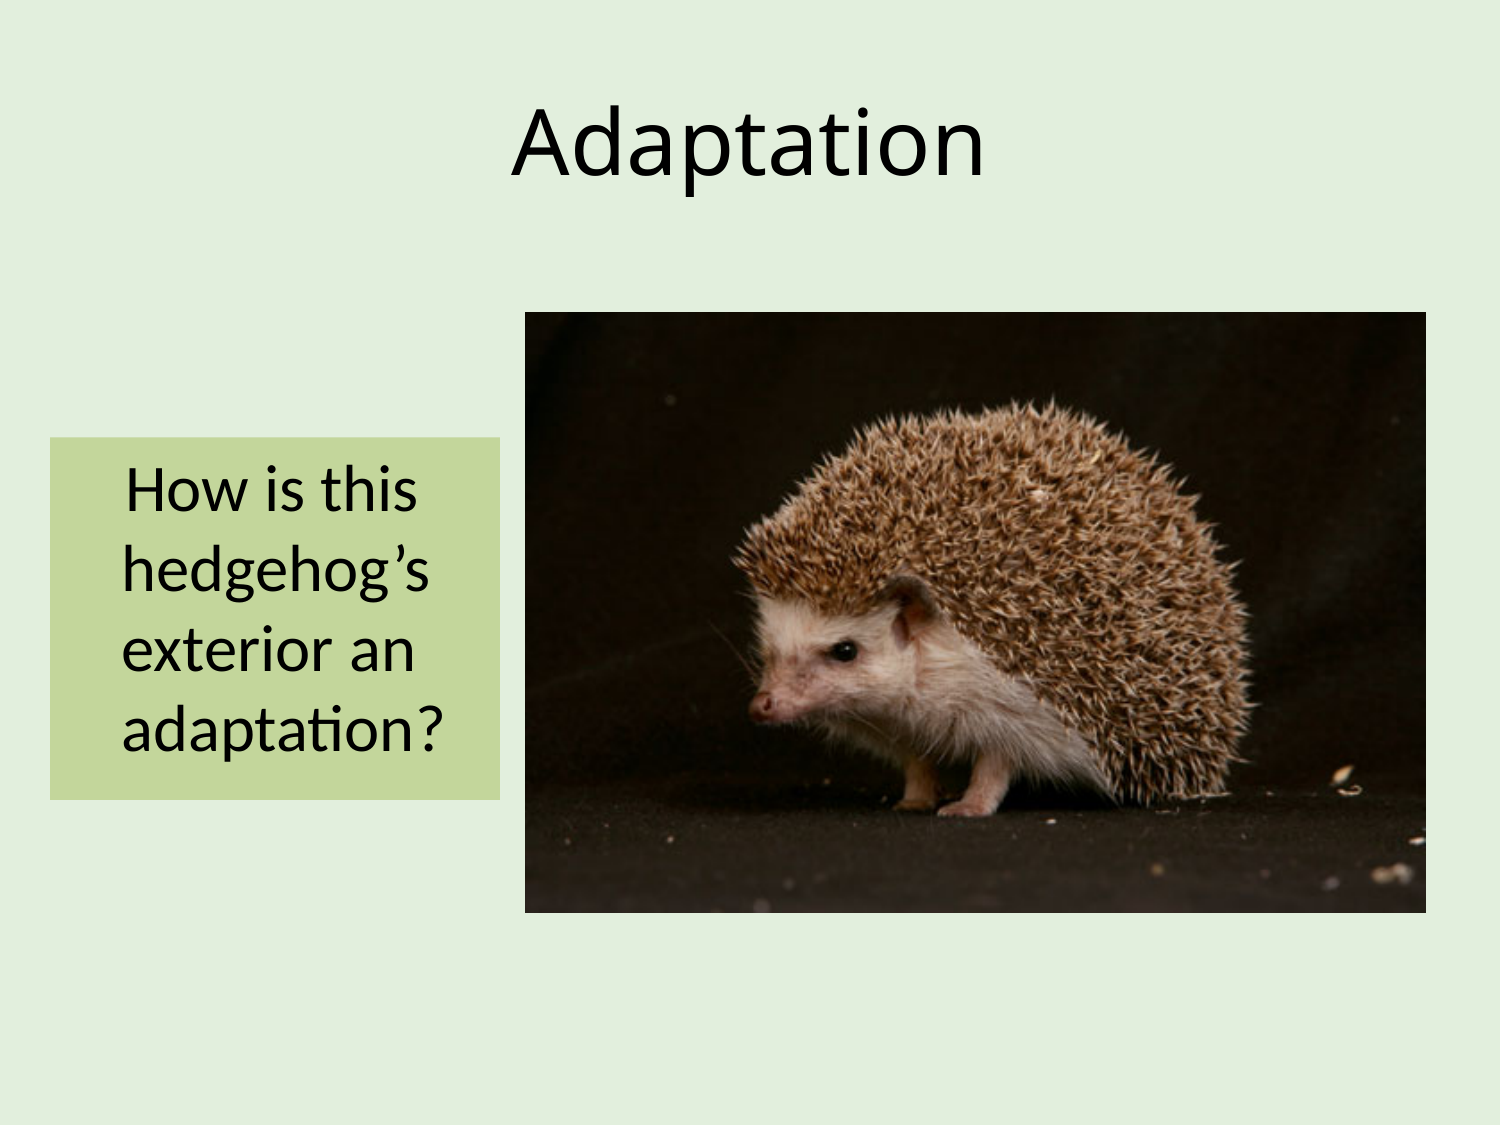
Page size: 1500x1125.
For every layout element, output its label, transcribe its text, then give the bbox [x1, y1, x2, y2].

picture [524, 312, 1427, 913]
list How is this hedgehog’s exterior an adaptation? [50, 437, 500, 800]
title Adaptation [75, 45, 1425, 233]
